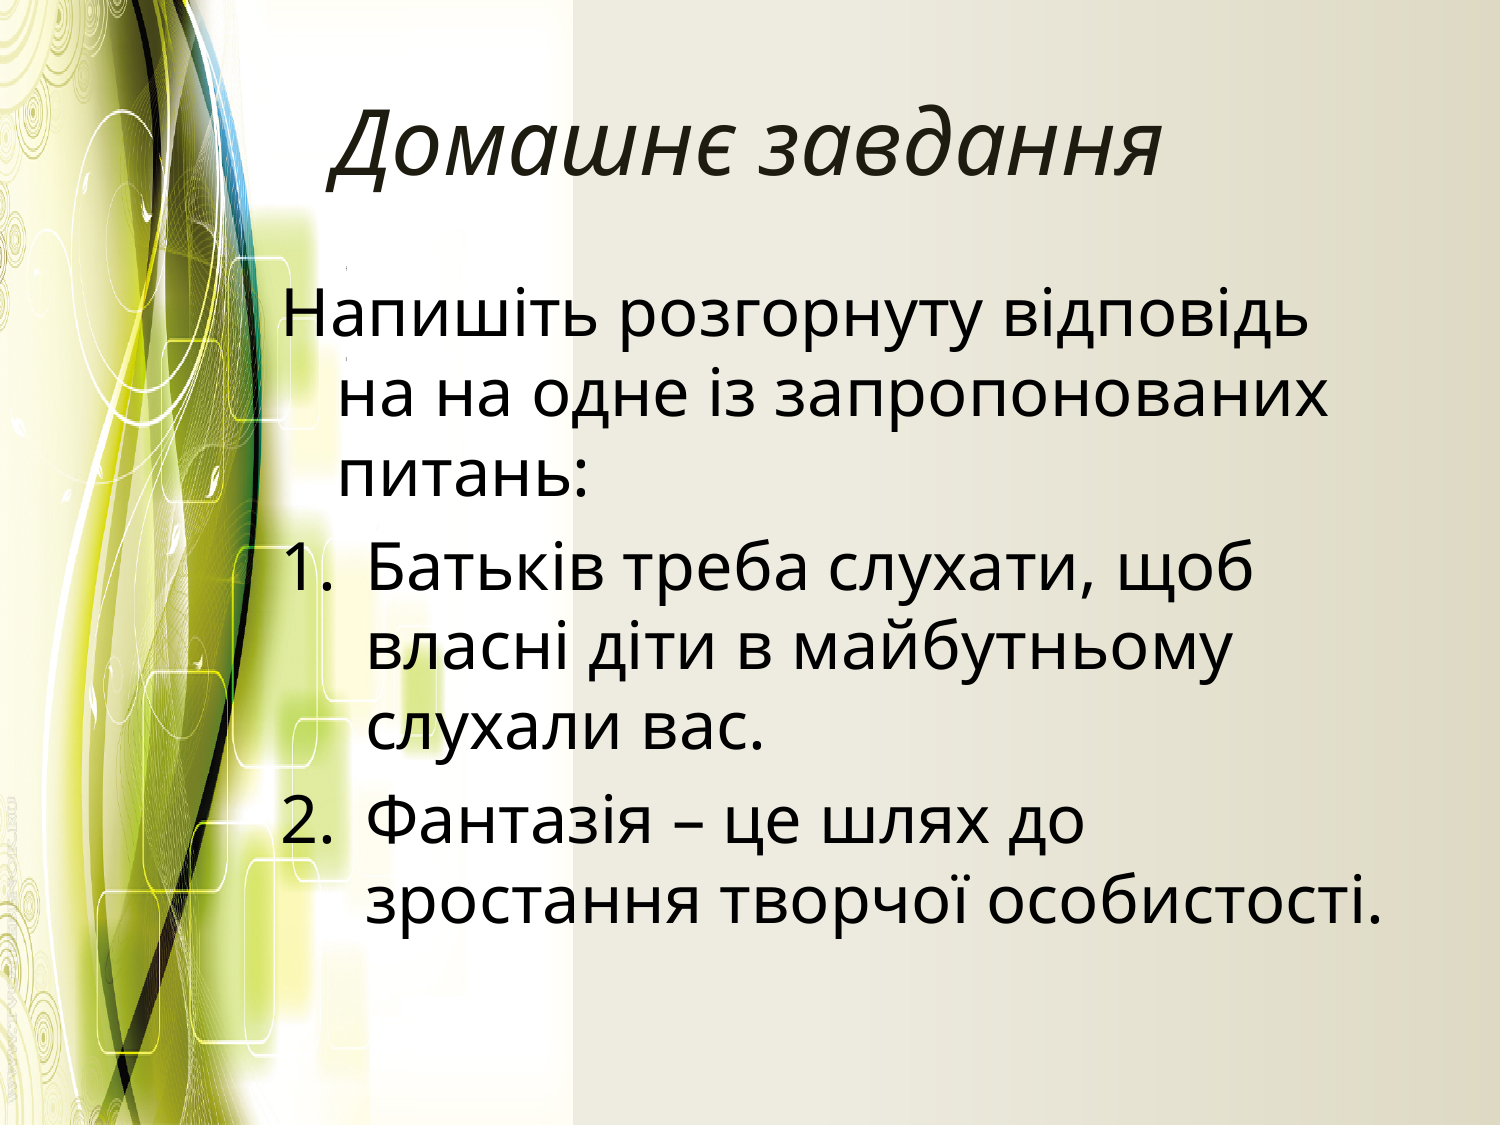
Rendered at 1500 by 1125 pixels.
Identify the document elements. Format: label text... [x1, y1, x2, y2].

picture [0, 0, 573, 1125]
list Напишіть розгорнуту відповідь на на одне із запропонованих питань: Батьків треба слухати, щоб власні діти в майбутньому слухали вас. Фантазія – це шлях до зростання творчої особистості. [265, 262, 1426, 1006]
title Домашнє завдання [74, 44, 1426, 233]
